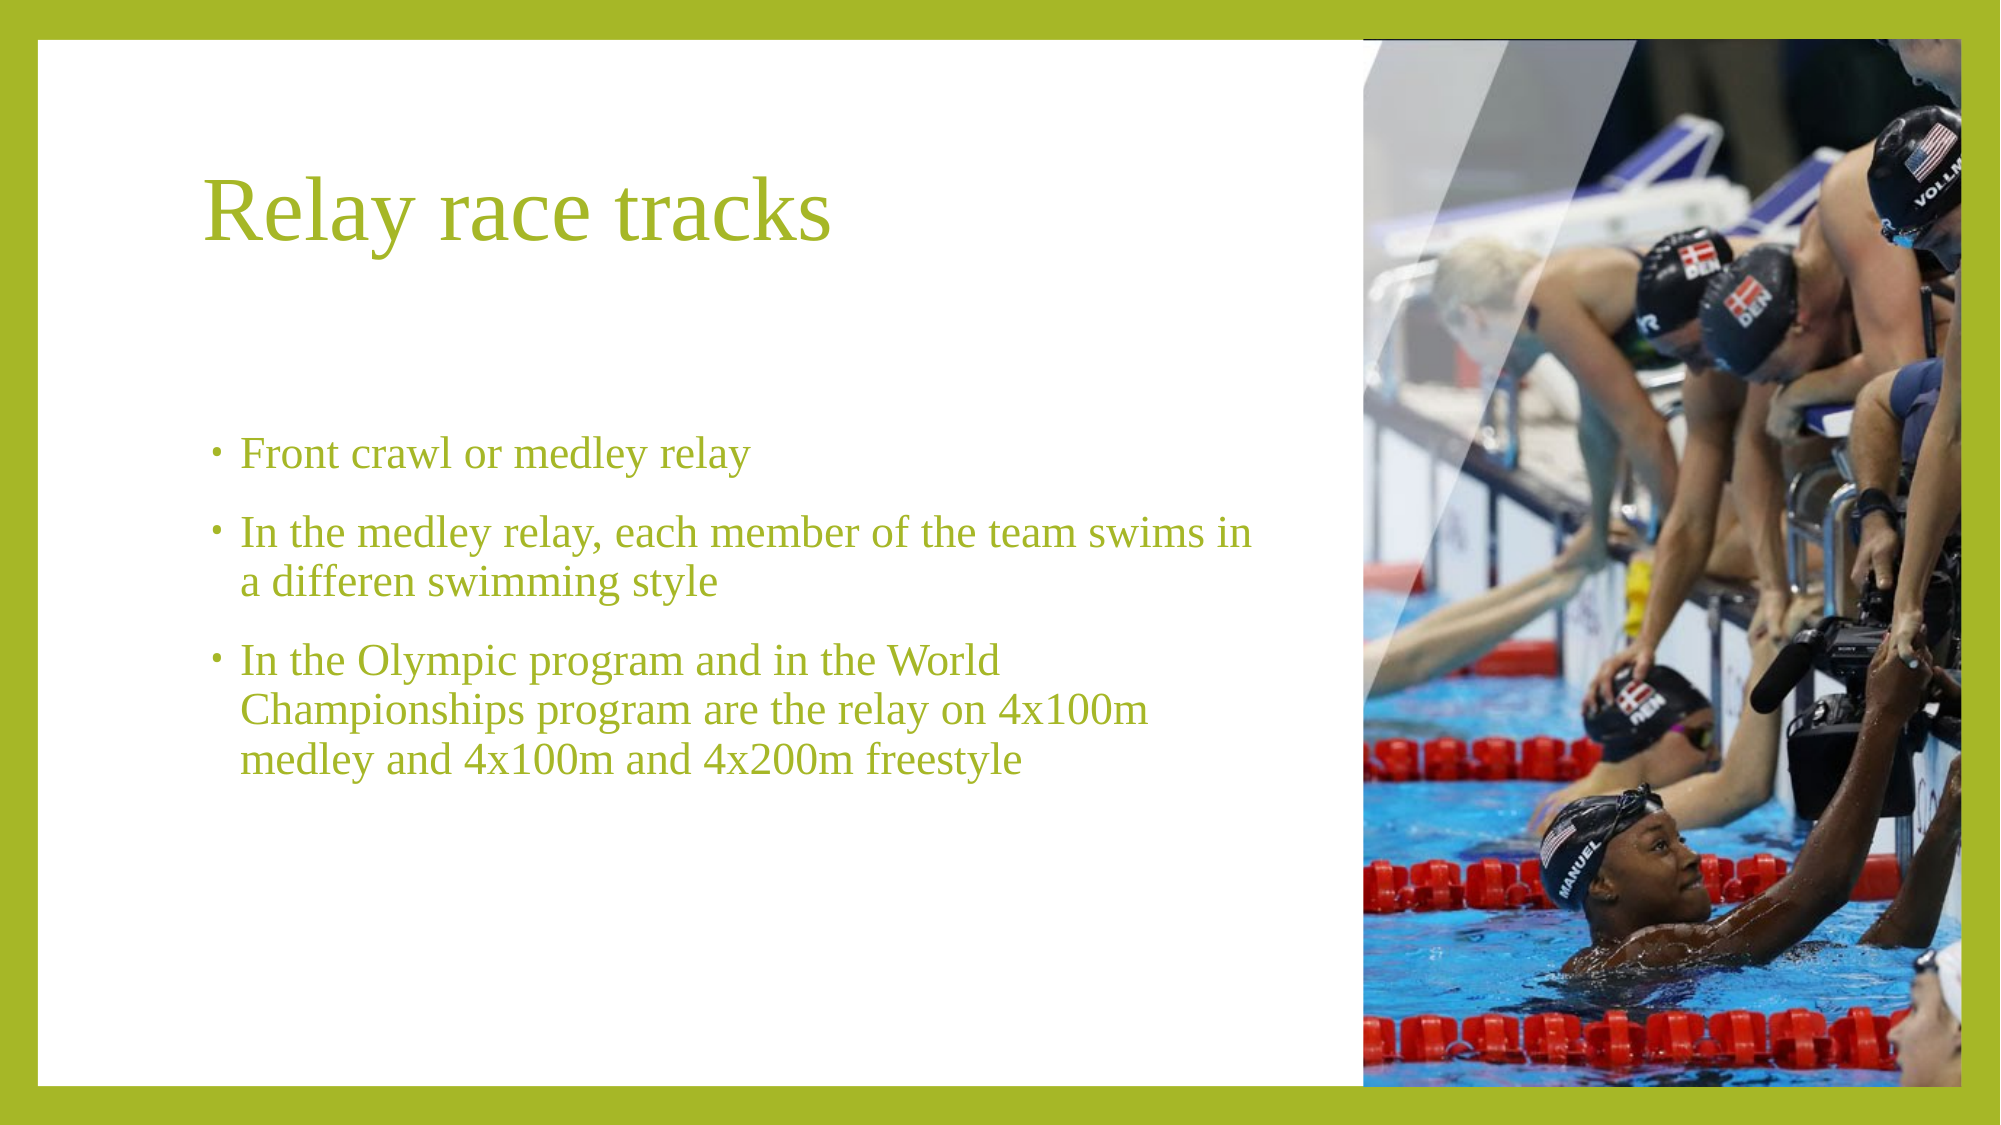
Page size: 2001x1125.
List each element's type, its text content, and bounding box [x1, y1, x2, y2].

title Relay race tracks [187, 99, 1286, 323]
picture [1362, 39, 1962, 1087]
list Front crawl or medley relay In the medley relay, each member of the team swims in a differen swimming style In the Olympic program and in the World Championships program are the relay on 4x100m medley and 4x100m and 4x200m freestyle [187, 337, 1286, 1000]
